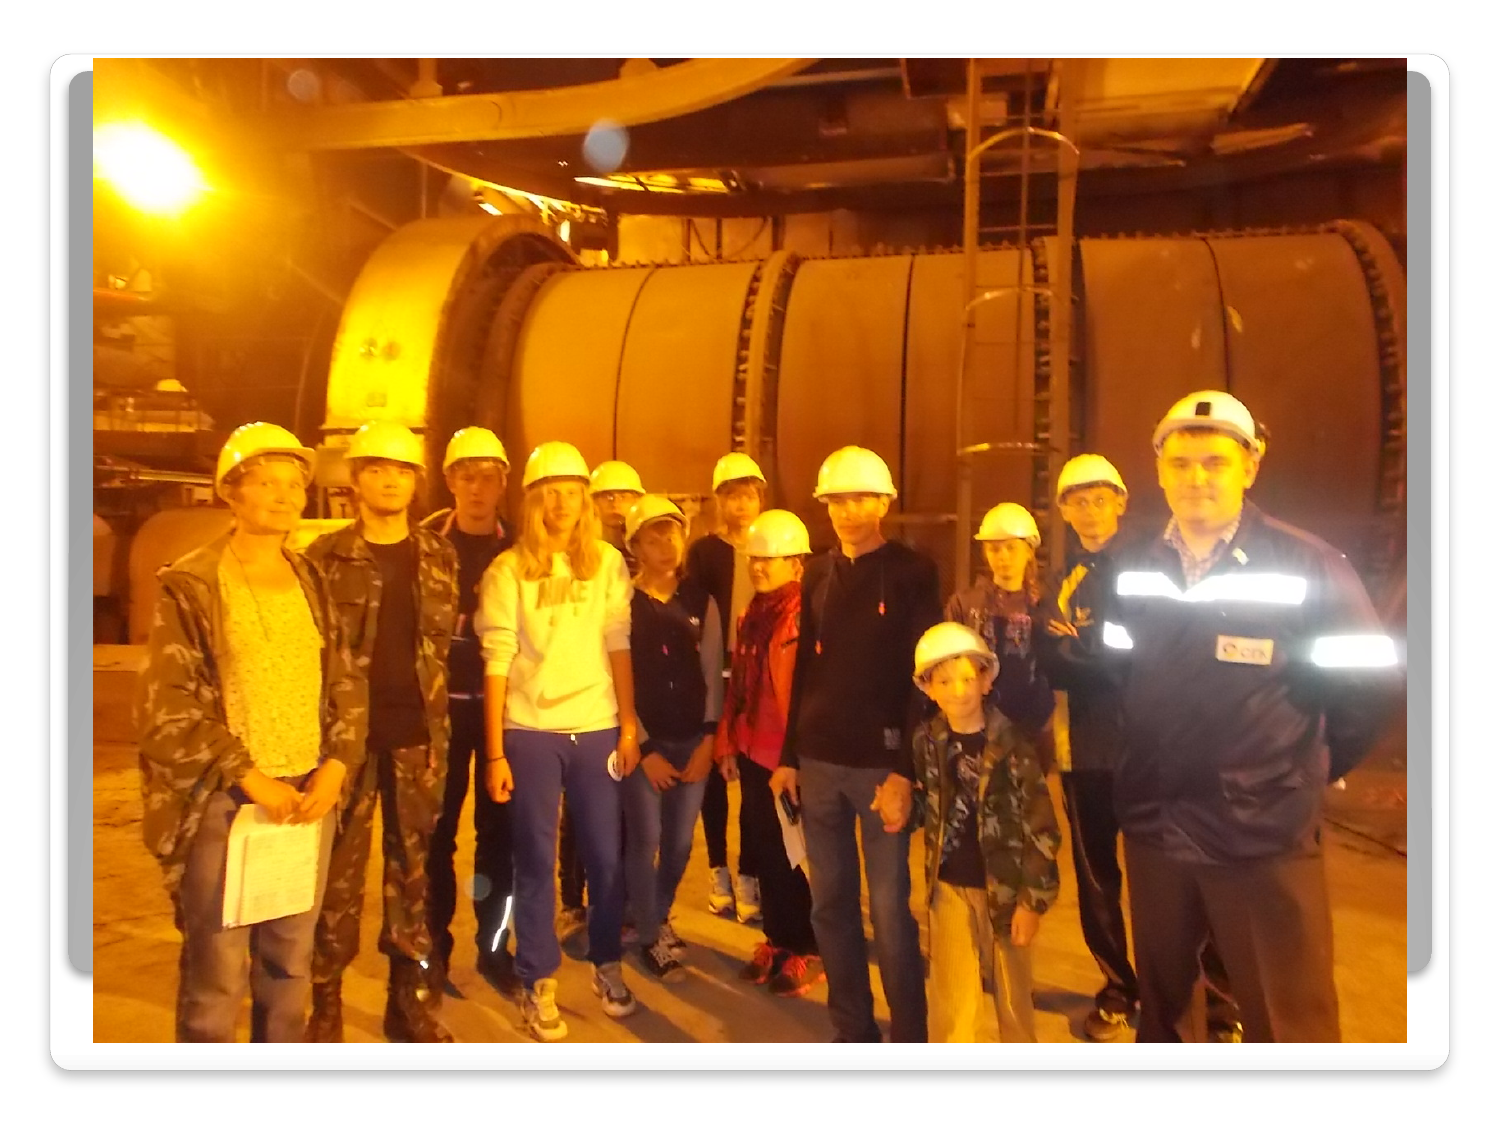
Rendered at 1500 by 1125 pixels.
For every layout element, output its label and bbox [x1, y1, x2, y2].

picture [93, 58, 1407, 1044]
